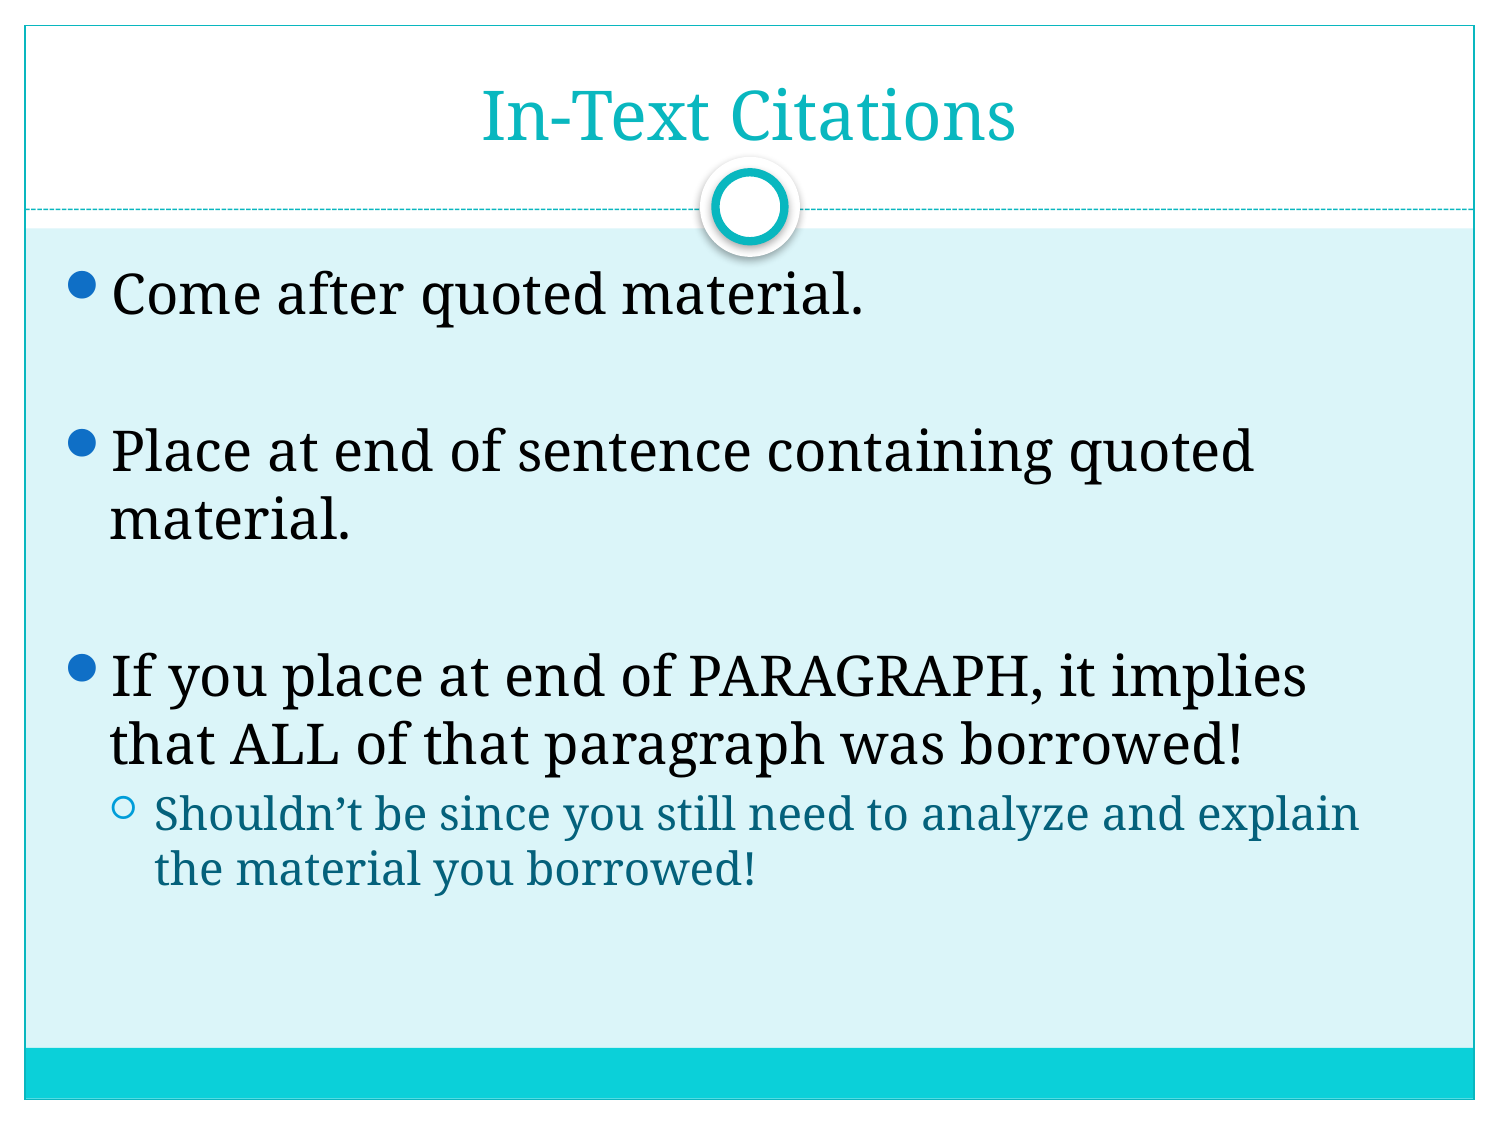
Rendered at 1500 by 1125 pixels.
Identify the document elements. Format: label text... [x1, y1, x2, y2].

list Come after quoted material. Place at end of sentence containing quoted material. If you place at end of PARAGRAPH, it implies that ALL of that paragraph was borrowed! Shouldn’t be since you still need to analyze and explain the material you borrowed! [49, 250, 1445, 1001]
title In-Text Citations [49, 37, 1450, 162]
